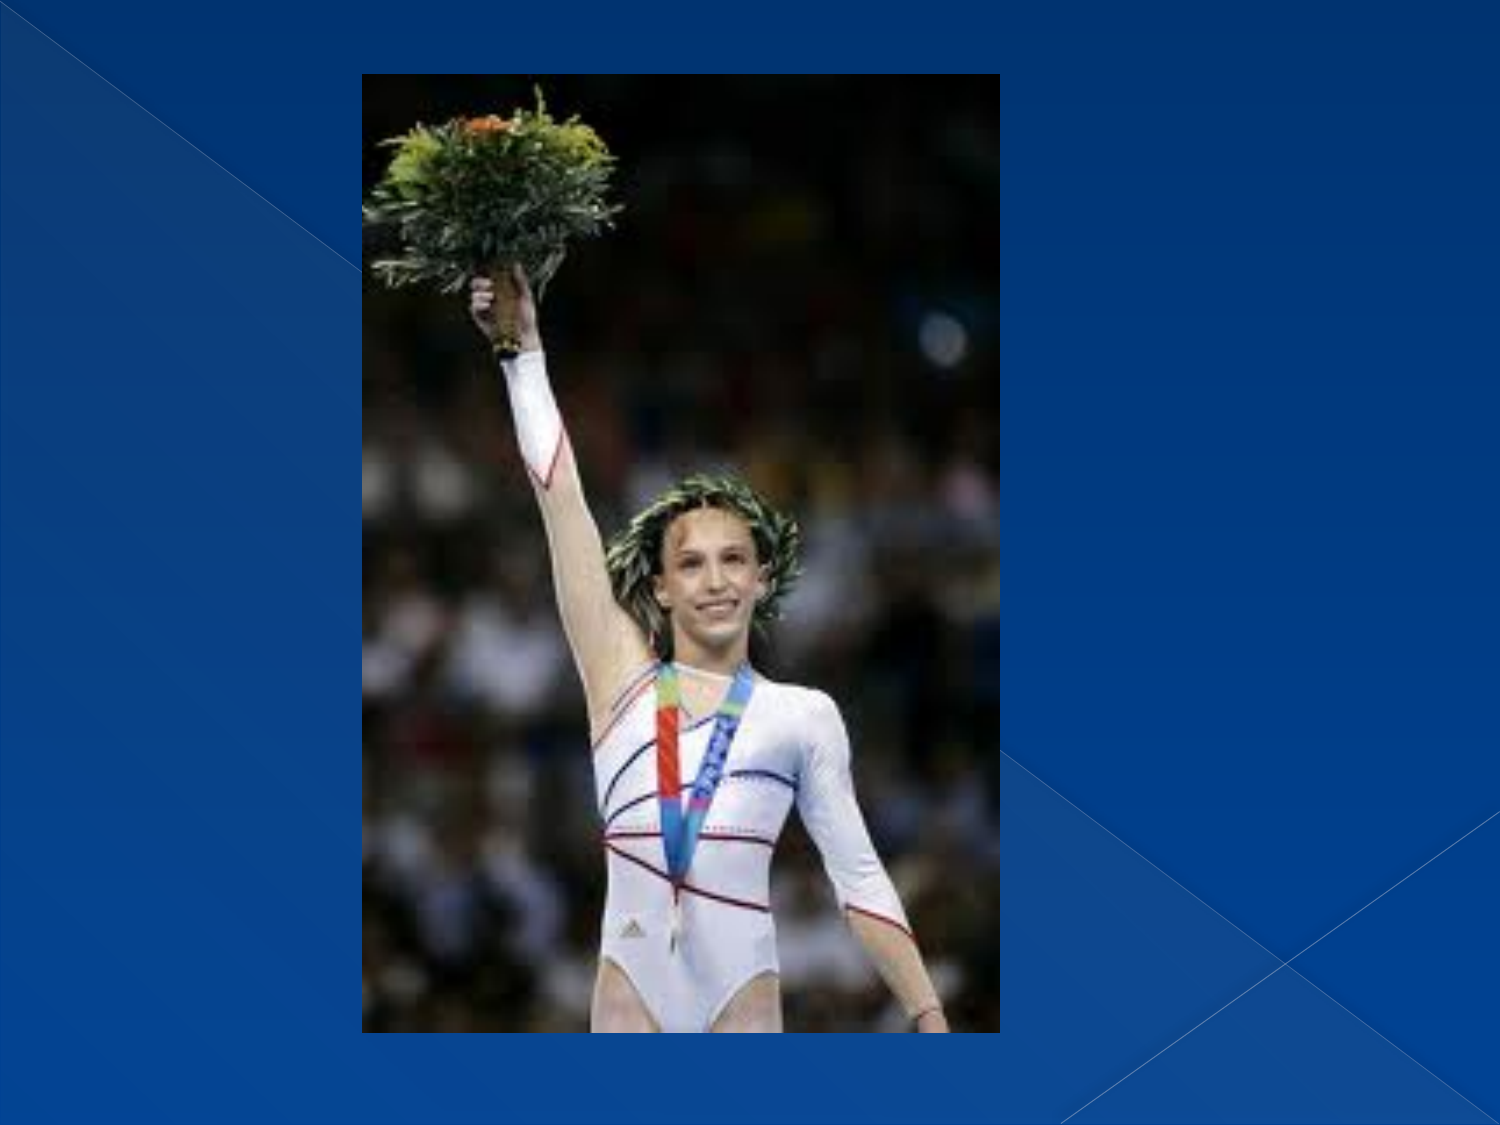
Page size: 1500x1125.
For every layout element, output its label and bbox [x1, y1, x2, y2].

list [362, 74, 1001, 1034]
